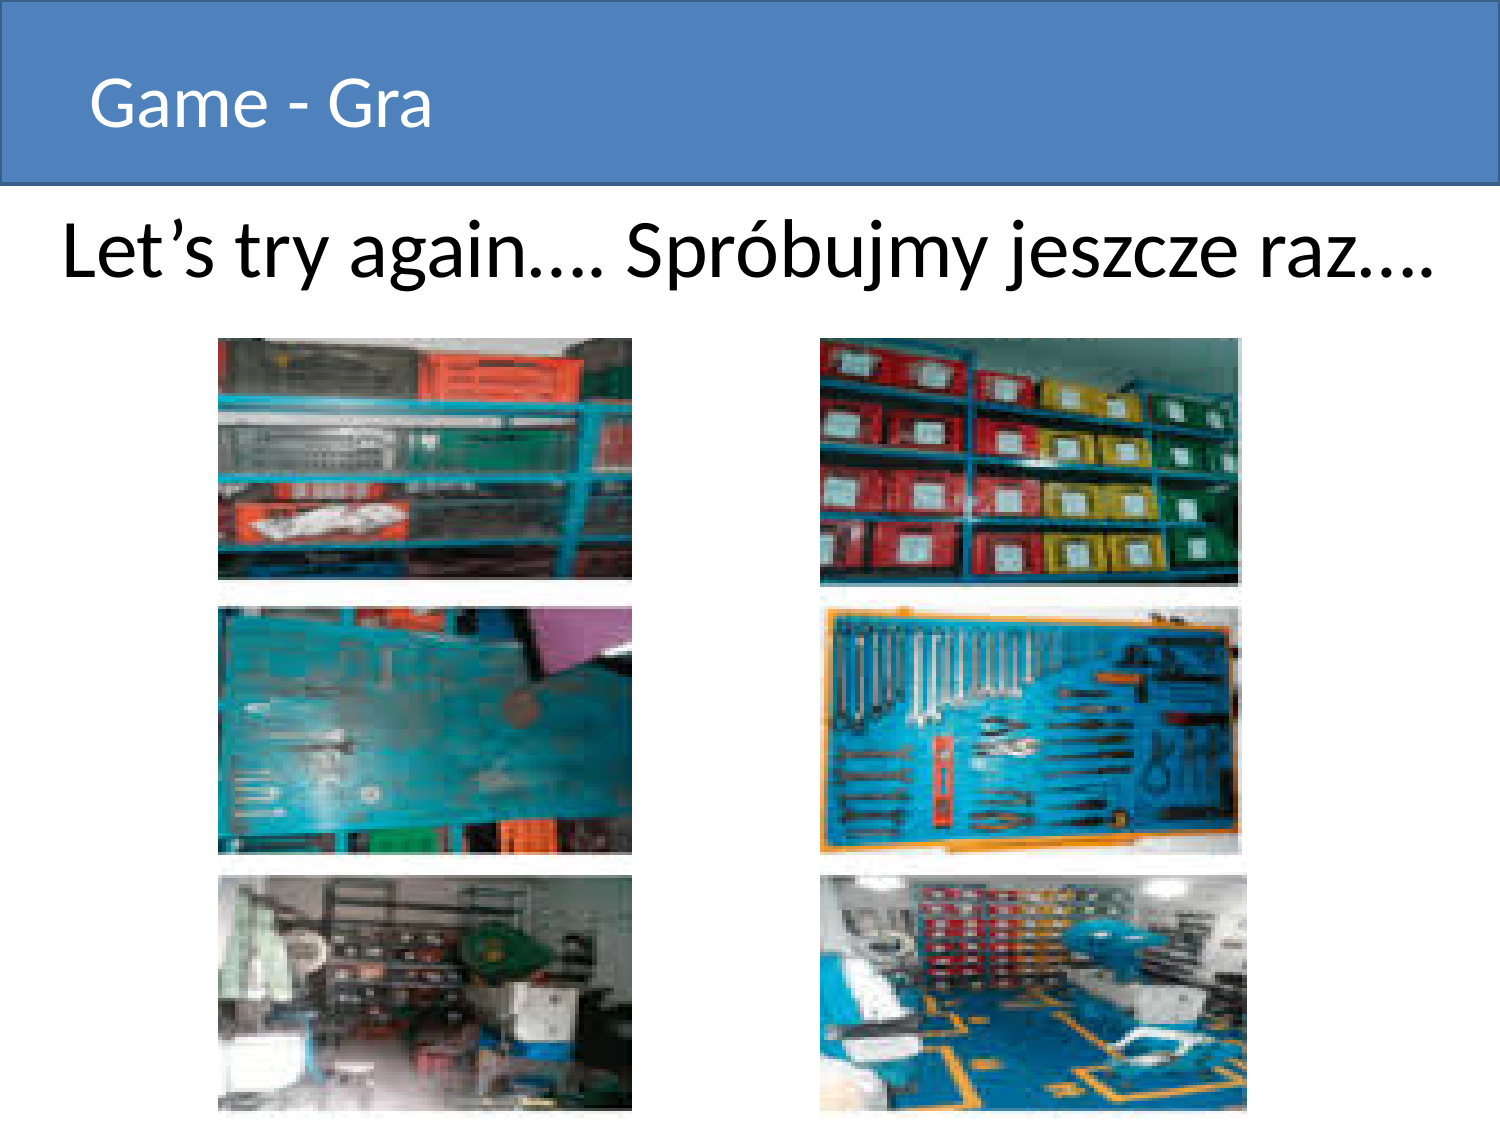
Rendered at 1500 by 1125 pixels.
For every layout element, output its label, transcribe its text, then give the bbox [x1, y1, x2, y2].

picture [218, 338, 633, 1118]
picture [820, 976, 827, 987]
title Game - Gra [75, 45, 1425, 186]
text_box [0, 0, 1500, 186]
list Let’s try again…. Spróbujmy jeszcze raz…. [0, 186, 1500, 929]
picture [820, 338, 1247, 1118]
